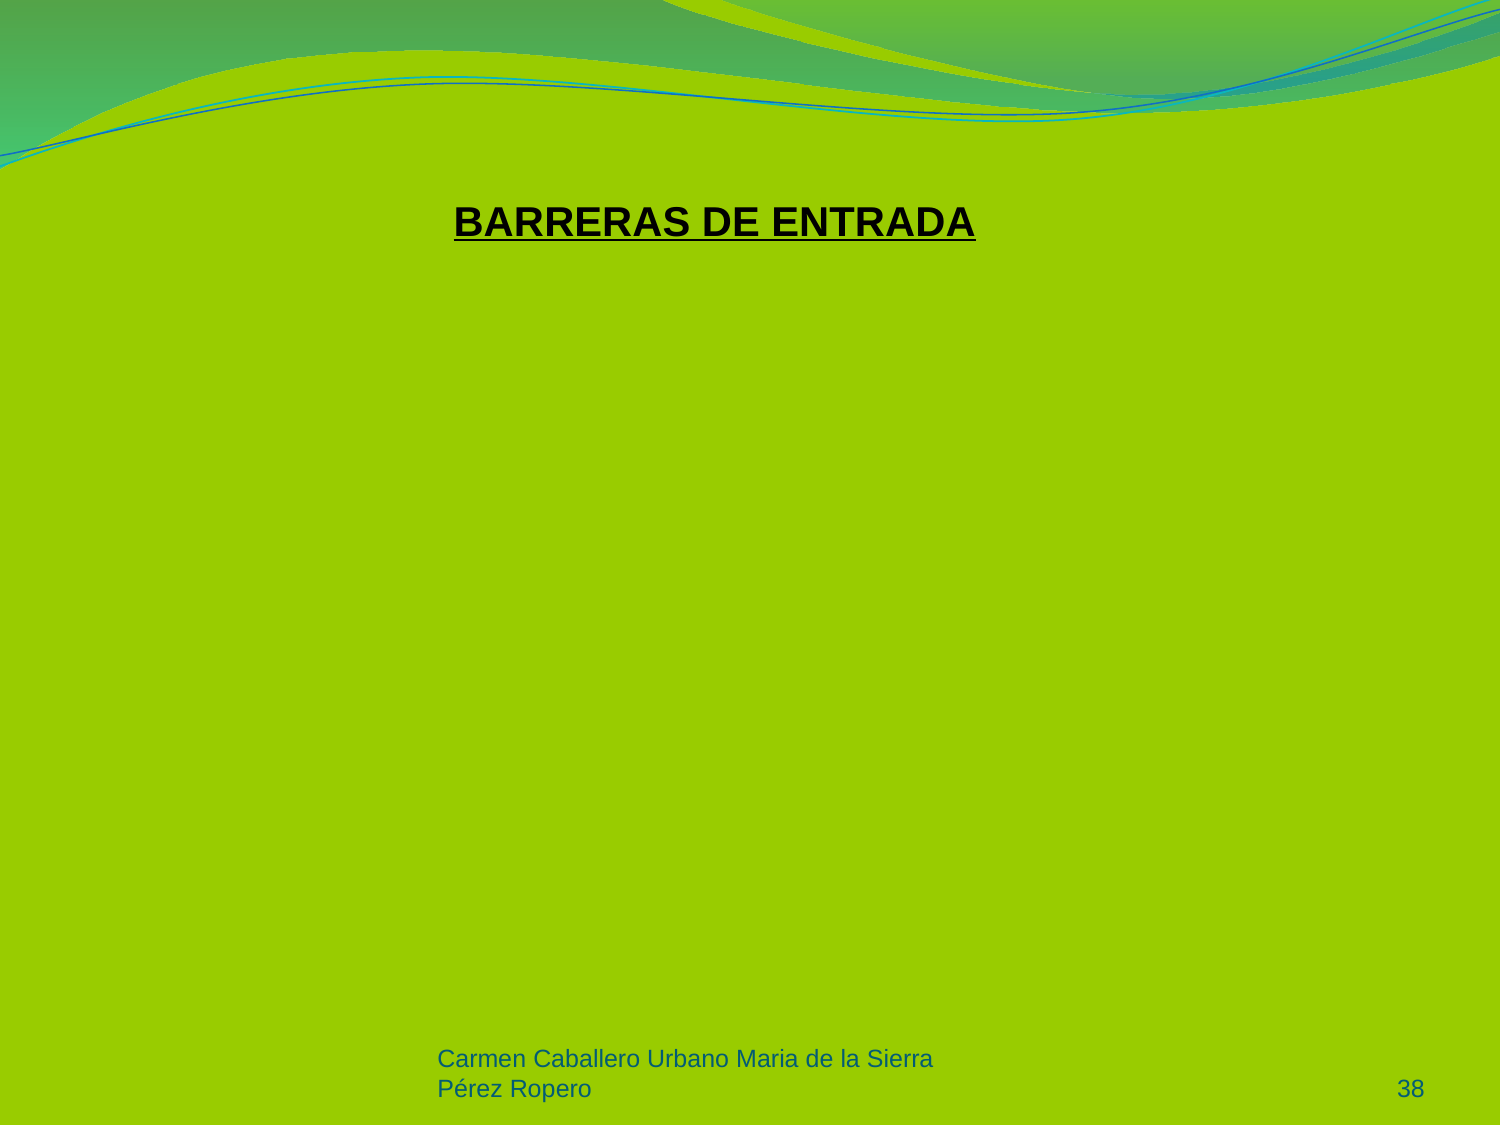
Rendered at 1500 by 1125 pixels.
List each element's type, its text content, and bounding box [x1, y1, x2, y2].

text_box BARRERAS DE ENTRADA [281, 187, 1149, 253]
footer Carmen Caballero Urbano Maria de la Sierra Pérez Ropero [437, 1042, 988, 1103]
slide_number 38 [1299, 1042, 1425, 1103]
